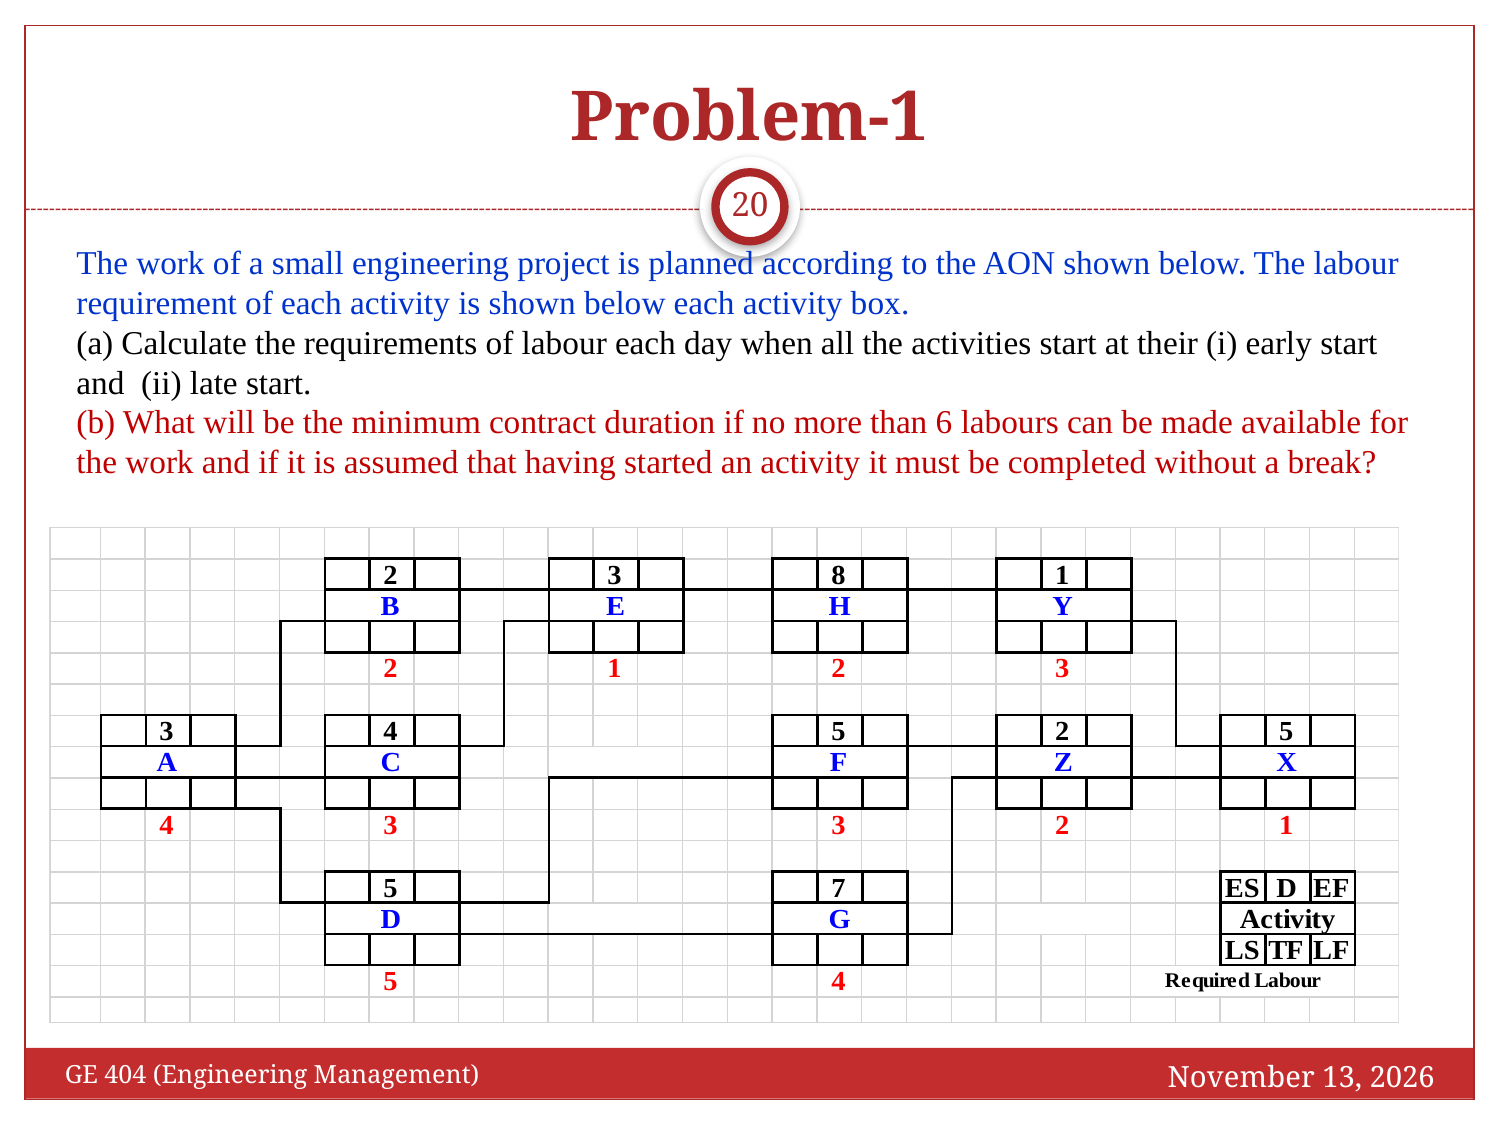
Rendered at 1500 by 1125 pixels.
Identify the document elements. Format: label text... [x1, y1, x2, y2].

title Problem-1 [49, 37, 1450, 162]
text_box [49, 526, 1401, 1025]
text_box The work of a small engineering project is planned according to the AON shown below. The labour requirement of each activity is shown below each activity box. (a) Calculate the requirements of labour each day when all the activities start at their (i) early start and (ii) late start. (b) What will be the minimum contract duration if no more than 6 labours can be made available for the work and if it is assumed that having started an activity it must be completed without a break? [61, 233, 1438, 488]
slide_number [950, 1050, 1450, 1111]
footer GE 404 (Engineering Management) [50, 1051, 638, 1112]
slide_number 20 [712, 169, 788, 233]
